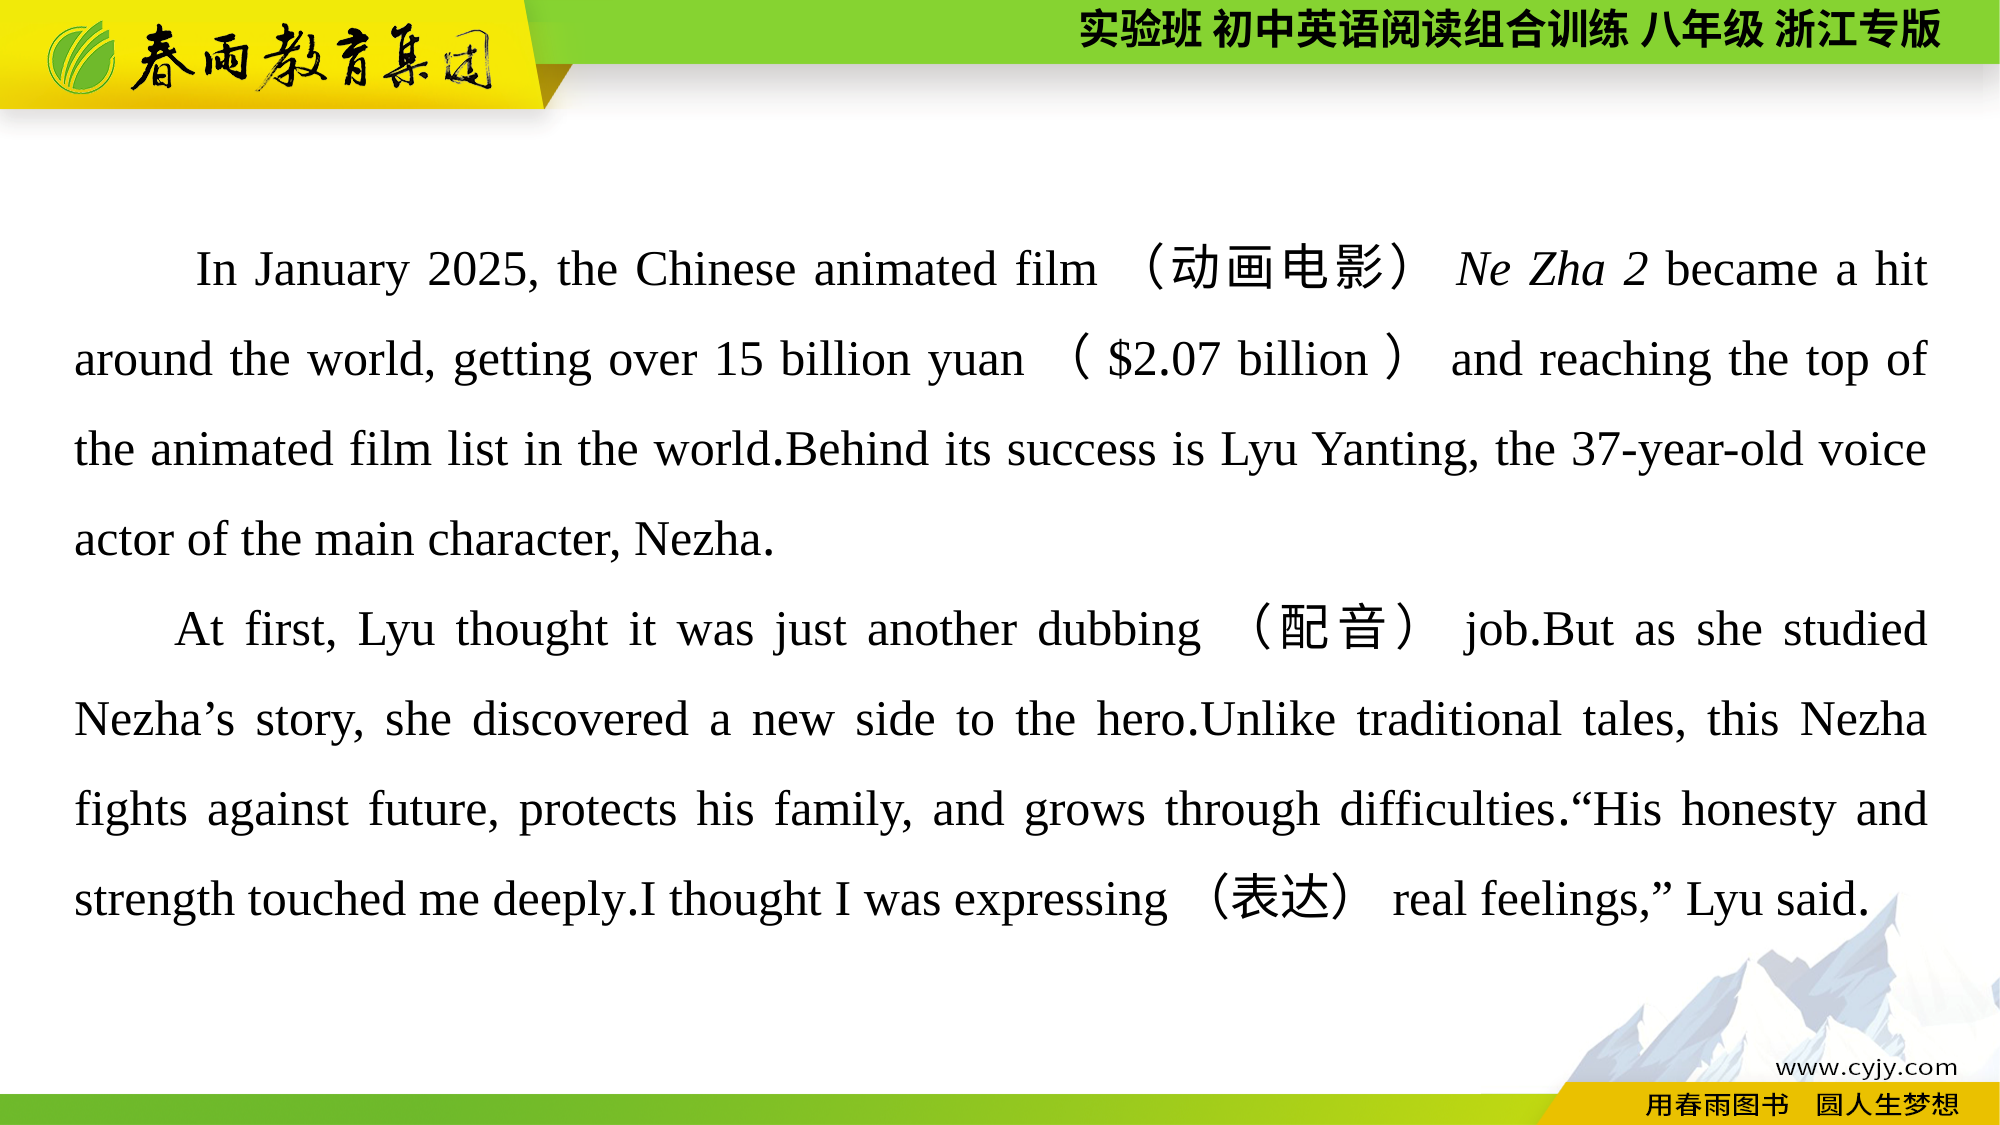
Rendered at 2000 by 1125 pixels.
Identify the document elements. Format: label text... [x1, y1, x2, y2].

picture [0, 0, 2000, 1125]
list In January 2025, the Chinese animated film（动画电影）Ne Zha 2 became a hit around the world, getting over 15 billion yuan（$2.07 billion）and reaching the top of the animated film list in the world.Behind its success is Lyu Yanting, the 37-year-old voice actor of the main character, Nezha. At first, Lyu thought it was just another dubbing（配音）job.But as she studied Nezha’s story, she discovered a new side to the hero.Unlike traditional tales, this Nezha fights against future, protects his family, and grows through difficulties.“His honesty and strength touched me deeply.I thought I was expressing（表达）real feelings,” Lyu said. [59, 198, 1944, 929]
